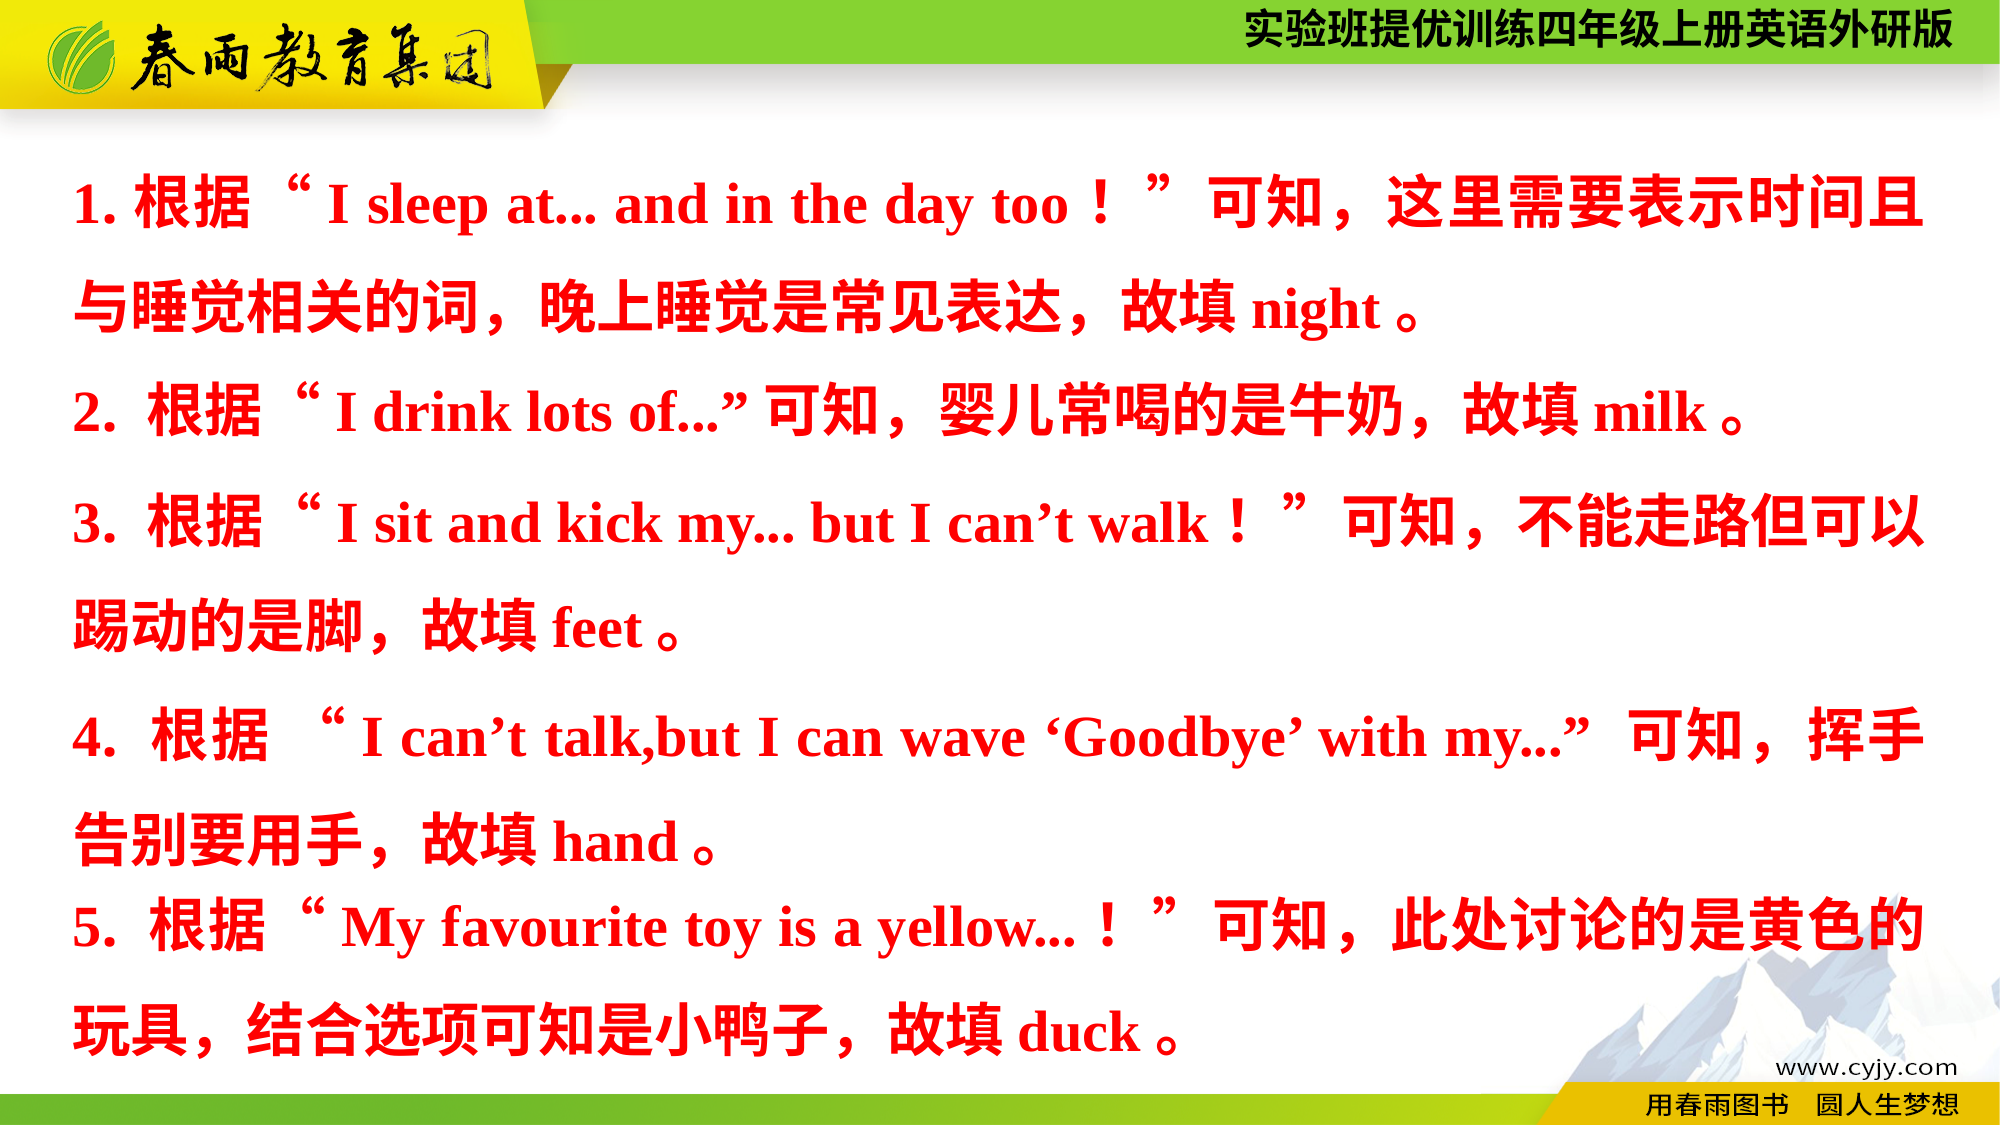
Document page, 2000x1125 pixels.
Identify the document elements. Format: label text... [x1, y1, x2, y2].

picture [0, 0, 2000, 1125]
list 1.根据“I sleep at... and in the day too！”可知，这里需要表示时间且与睡觉相关的词，晚上睡觉是常见表达，故填night。 [56, 122, 1942, 330]
text_box 4. 根据 “I can’t talk,but I can wave ‘Goodbye’ with my...” 可知，挥手告别要用手，故填hand。 [56, 655, 1942, 845]
text_box 3. 根据“I sit and kick my... but I can’t walk！”可知，不能走路但可以踢动的是脚，故填feet。 [56, 441, 1942, 655]
text_box 2. 根据“I drink lots of...”可知，婴儿常喝的是牛奶，故填milk。 [56, 330, 1942, 441]
text_box 5. 根据“My favourite toy is a yellow...！”可知，此处讨论的是黄色的玩具，结合选项可知是小鸭子，故填duck。 [56, 845, 1942, 1071]
